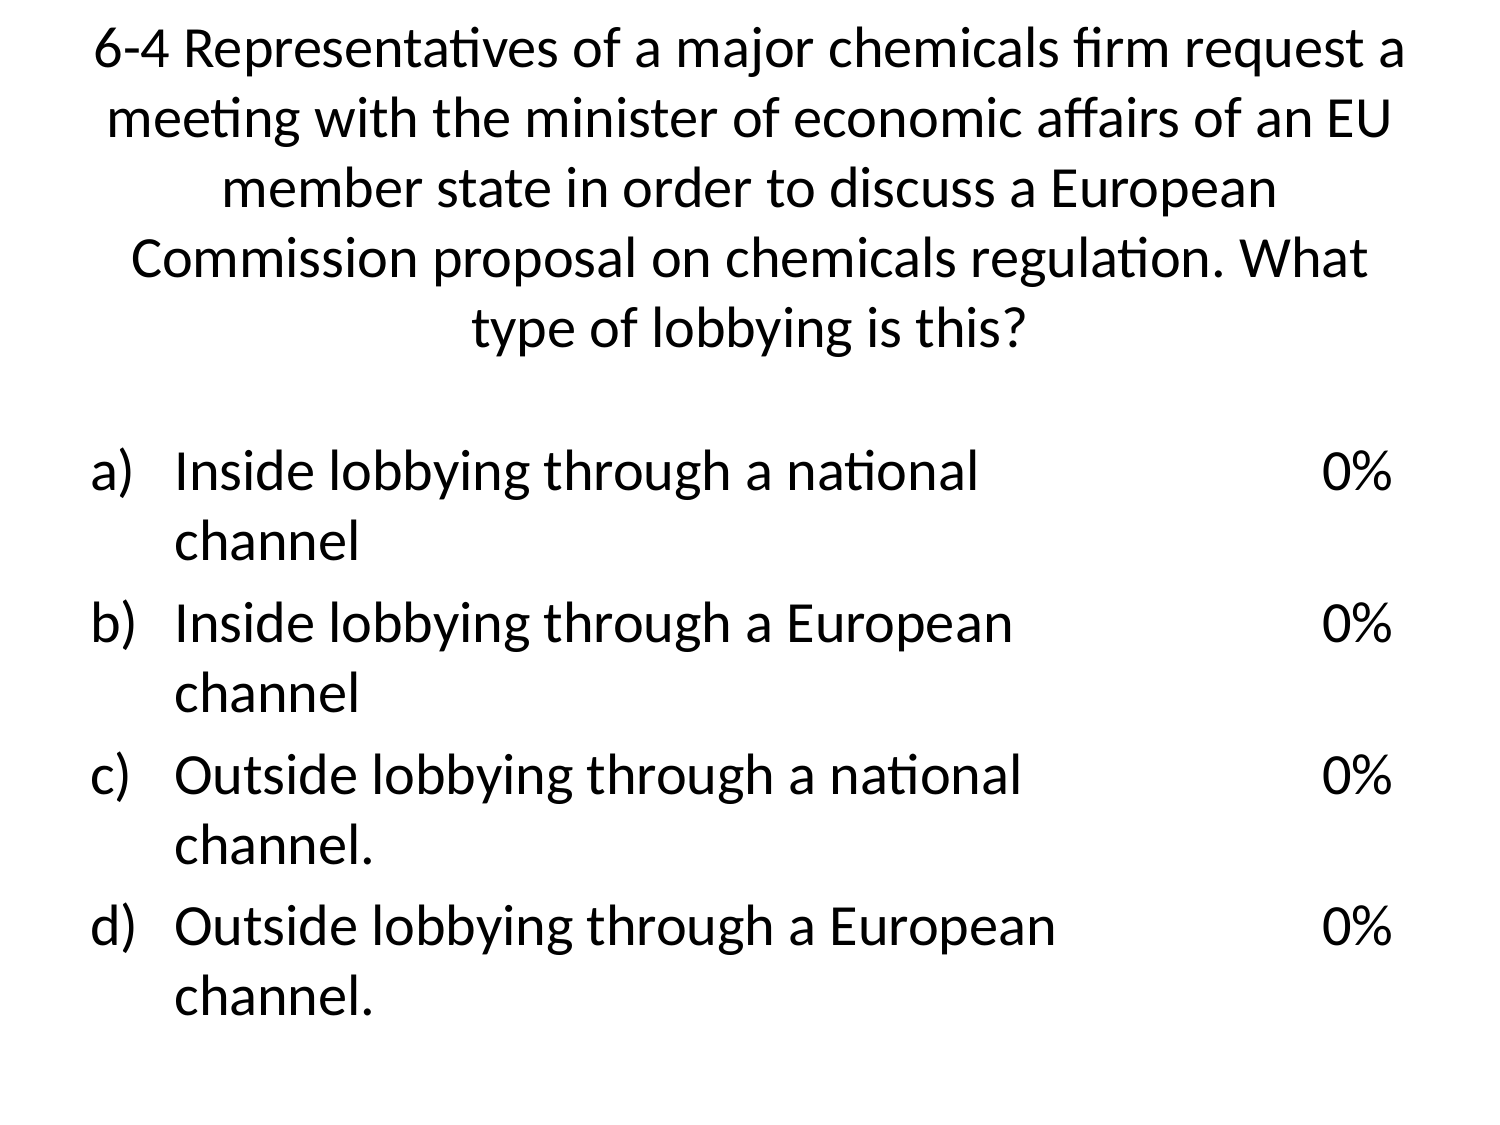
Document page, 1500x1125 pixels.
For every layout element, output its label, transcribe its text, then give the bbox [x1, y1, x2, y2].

title 6-4 Representatives of a major chemicals firm request a meeting with the minister of economic affairs of an EU member state in order to discuss a European Commission proposal on chemicals regulation. What type of lobbying is this? [74, 1, 1426, 367]
list Inside lobbying through a national channel Inside lobbying through a European channel Outside lobbying through a national channel. Outside lobbying through a European channel. [74, 424, 1117, 1049]
list 0% 0% 0% 0% [1124, 424, 1409, 1125]
